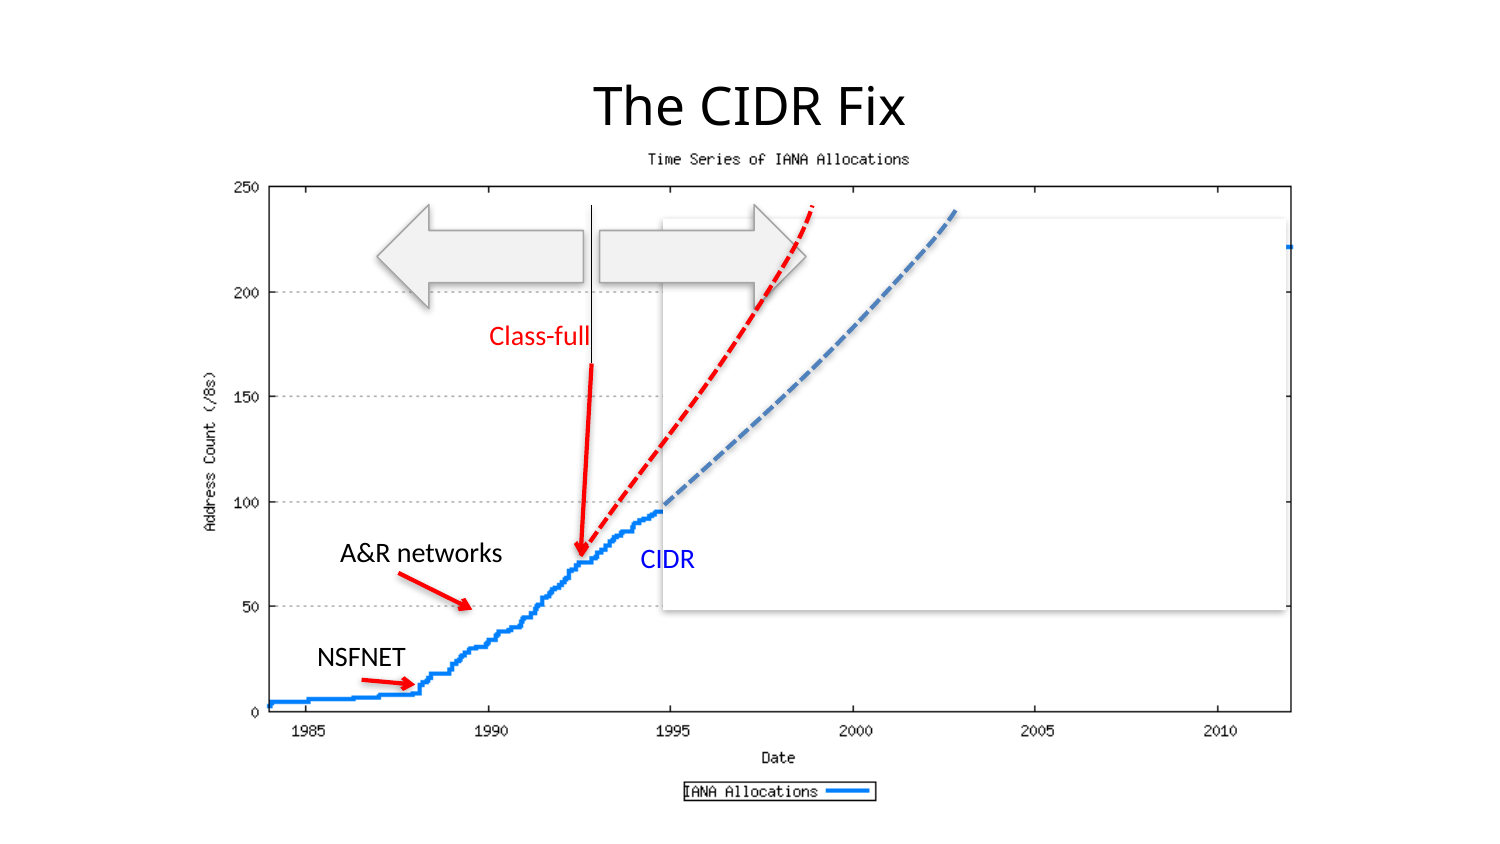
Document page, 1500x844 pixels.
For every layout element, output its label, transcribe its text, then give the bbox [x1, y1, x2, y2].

title The CIDR Fix [75, 33, 1425, 175]
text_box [361, 680, 416, 685]
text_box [580, 363, 592, 557]
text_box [398, 572, 473, 610]
picture [187, 131, 1313, 808]
